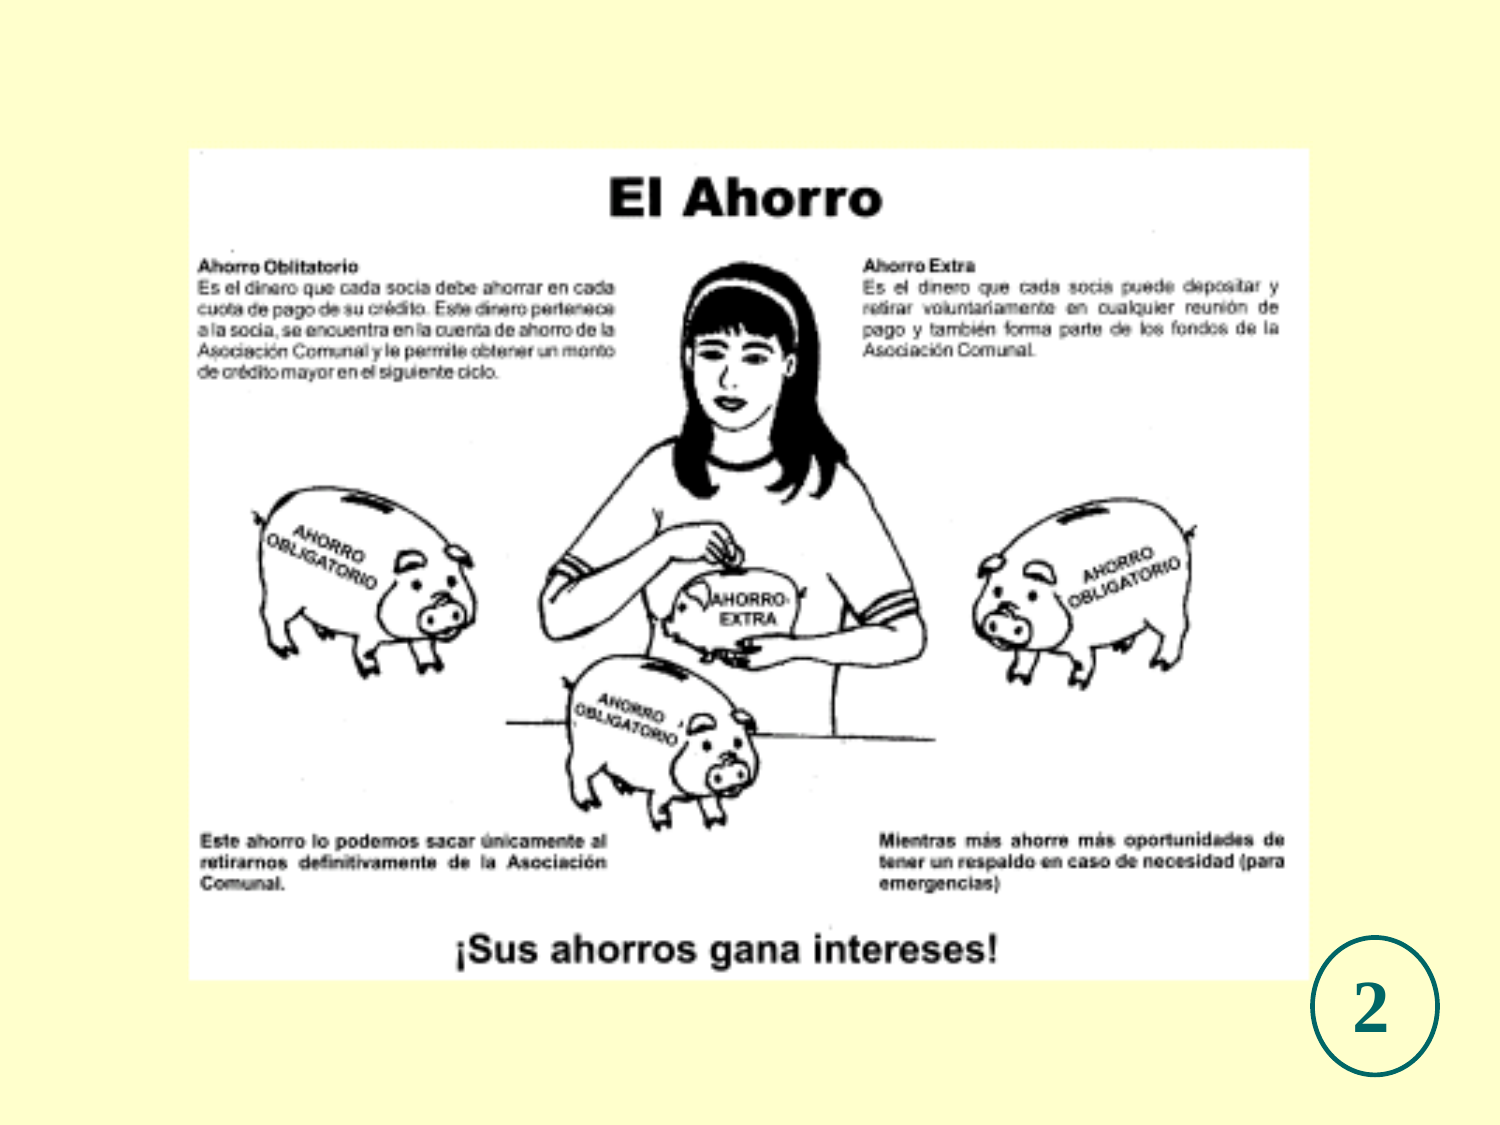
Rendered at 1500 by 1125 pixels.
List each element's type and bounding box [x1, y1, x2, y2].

text_box [187, 141, 1313, 984]
text_box [1312, 937, 1438, 1076]
